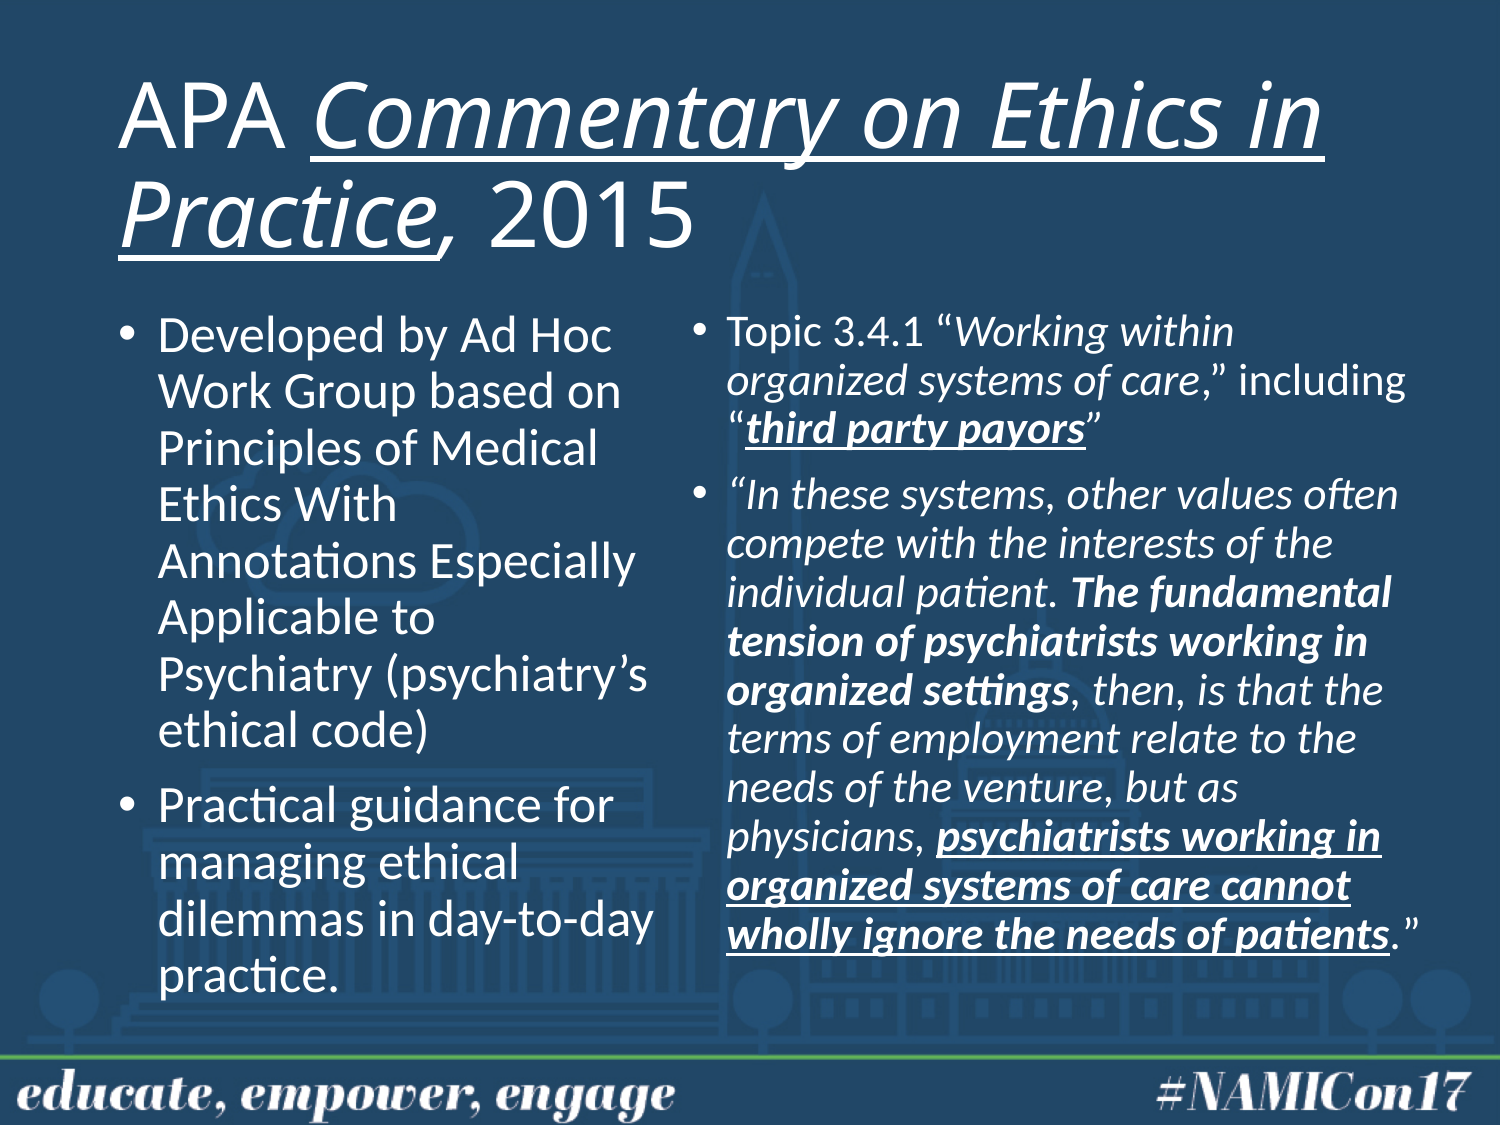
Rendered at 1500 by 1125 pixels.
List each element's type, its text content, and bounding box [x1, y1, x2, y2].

title APA Commentary on Ethics in Practice, 2015 [103, 59, 1397, 278]
list Topic 3.4.1 “Working within organized systems of care,” including “third party payors” “In these systems, other values often compete with the interests of the individual patient. The fundamental tension of psychiatrists working in organized settings, then, is that the terms of employment relate to the needs of the venture, but as physicians, psychiatrists working in organized systems of care cannot wholly ignore the needs of patients.” [676, 299, 1437, 1014]
picture [0, 0, 1500, 1125]
list Developed by Ad Hoc Work Group based on Principles of Medical Ethics With Annotations Especially Applicable to Psychiatry (psychiatry’s ethical code) Practical guidance for managing ethical dilemmas in day-to-day practice. [103, 299, 676, 1014]
